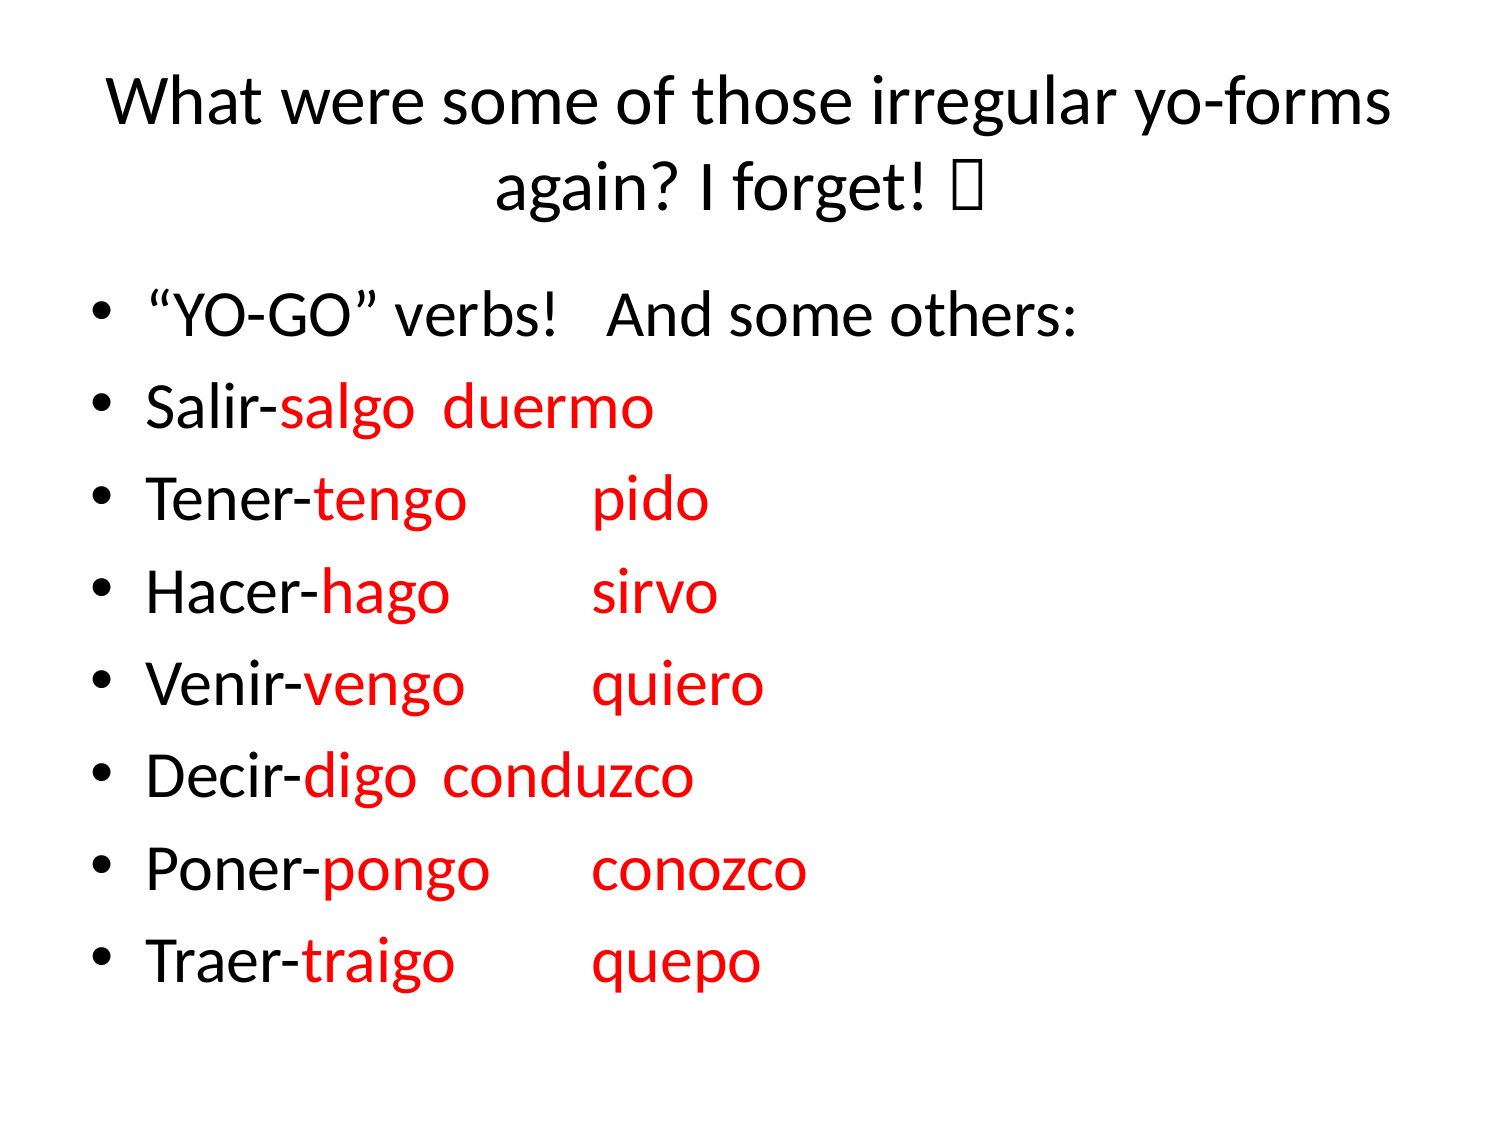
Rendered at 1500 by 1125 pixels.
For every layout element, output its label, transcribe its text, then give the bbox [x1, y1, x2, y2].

title What were some of those irregular yo-forms again? I forget!  [75, 45, 1425, 233]
list “YO-GO” verbs! And some others: Salir-salgo duermo Tener-tengo pido Hacer-hago sirvo Venir-vengo quiero Decir-digo conduzco Poner-pongo conozco Traer-traigo quepo [75, 262, 1425, 1005]
